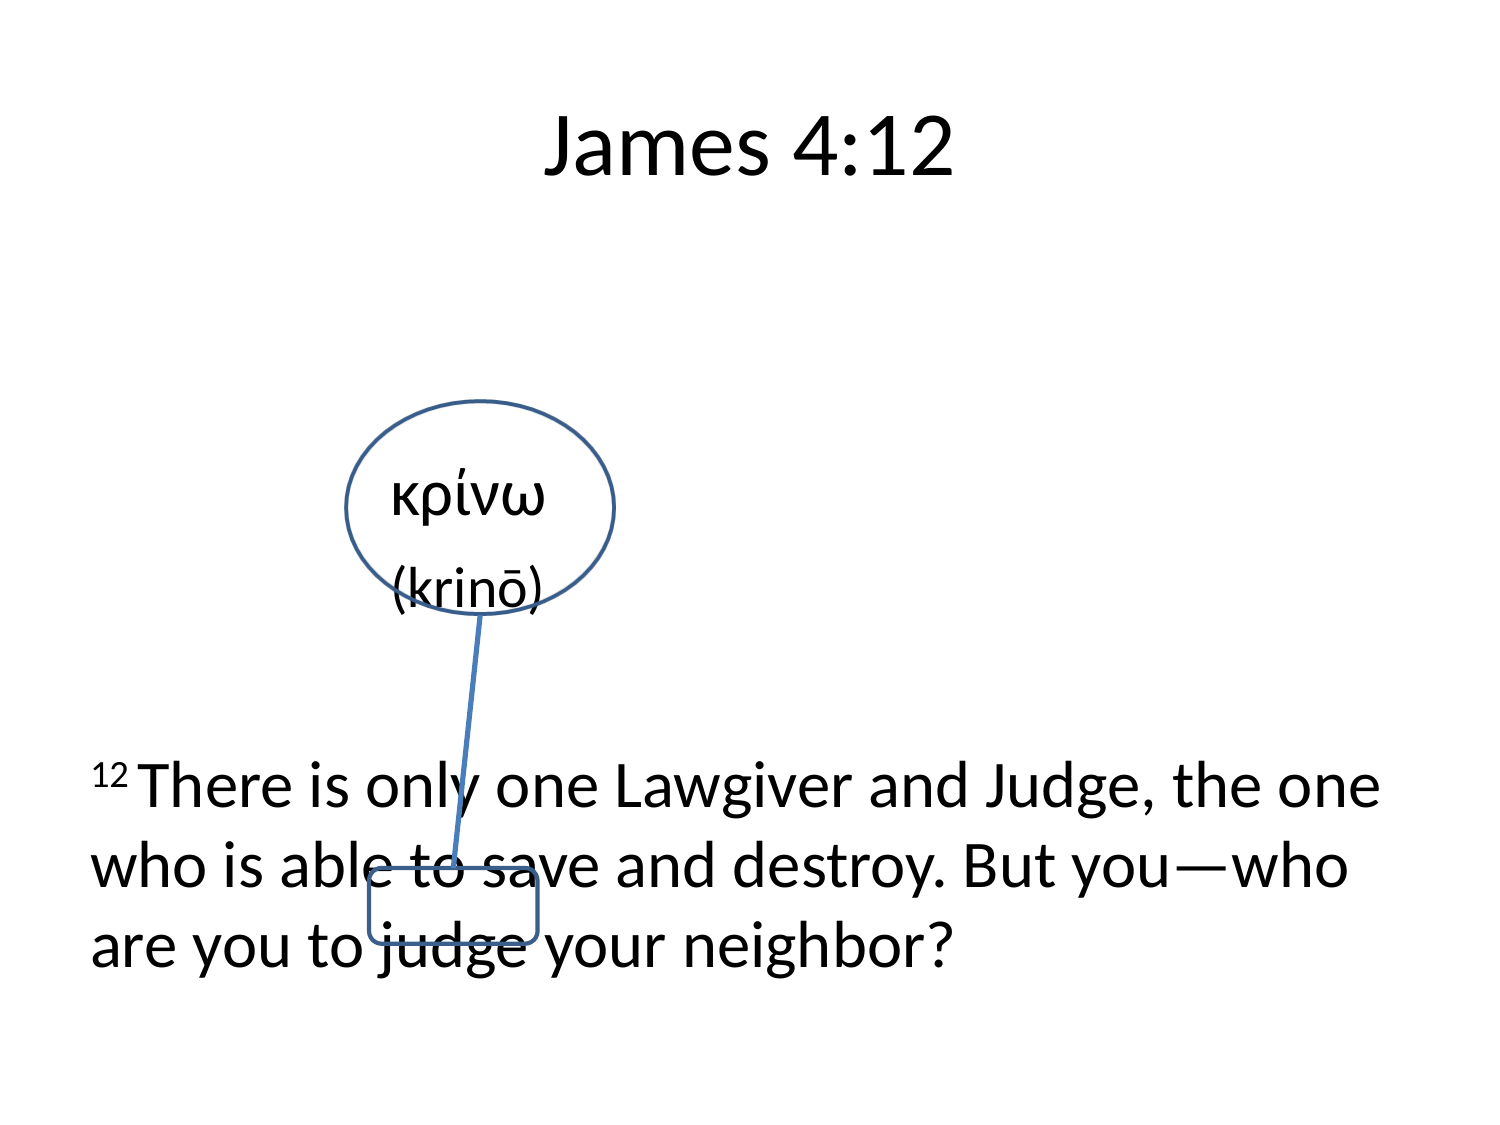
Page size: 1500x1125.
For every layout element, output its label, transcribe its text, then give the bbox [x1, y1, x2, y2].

title James 4:12 [75, 45, 1425, 233]
text_box [366, 865, 540, 946]
list κρίνω (krinō) 12 There is only one Lawgiver and Judge, the one who is able to save and destroy. But you—who are you to judge your neighbor? [75, 262, 1425, 1005]
picture [344, 398, 616, 616]
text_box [453, 614, 481, 869]
